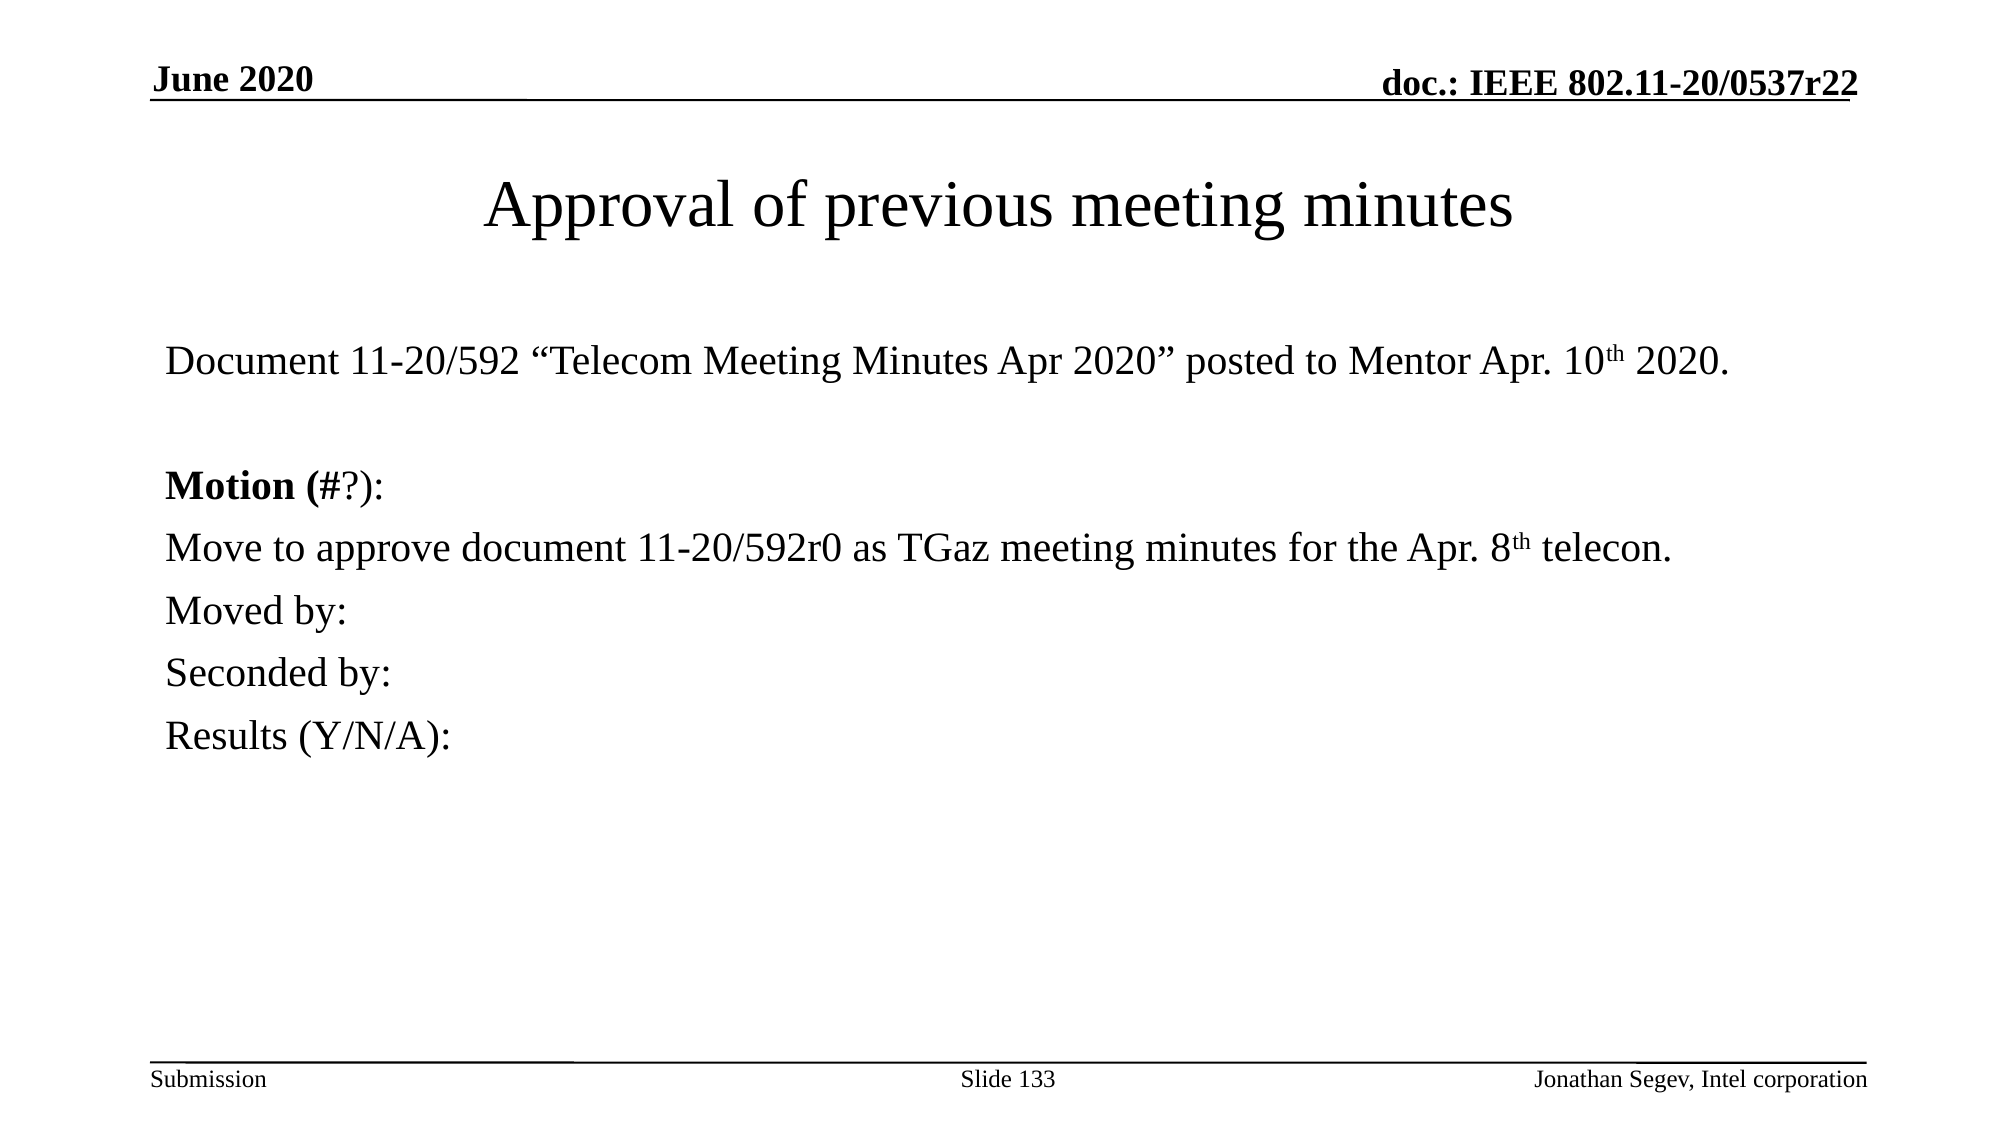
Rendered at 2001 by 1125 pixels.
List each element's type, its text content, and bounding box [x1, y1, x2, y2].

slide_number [152, 54, 563, 100]
title Approval of previous meeting minutes [149, 112, 1850, 288]
slide_number Slide 133 [950, 1061, 1067, 1123]
list Document 11-20/592 “Telecom Meeting Minutes Apr 2020” posted to Mentor Apr. 10th 2020. Motion (#?): Move to approve document 11-20/592r0 as TGaz meeting minutes for the Apr. 8th telecon. Moved by: Seconded by: Results (Y/N/A): [149, 324, 1850, 1000]
footer Jonathan Segev, Intel corporation [1171, 1061, 1869, 1093]
